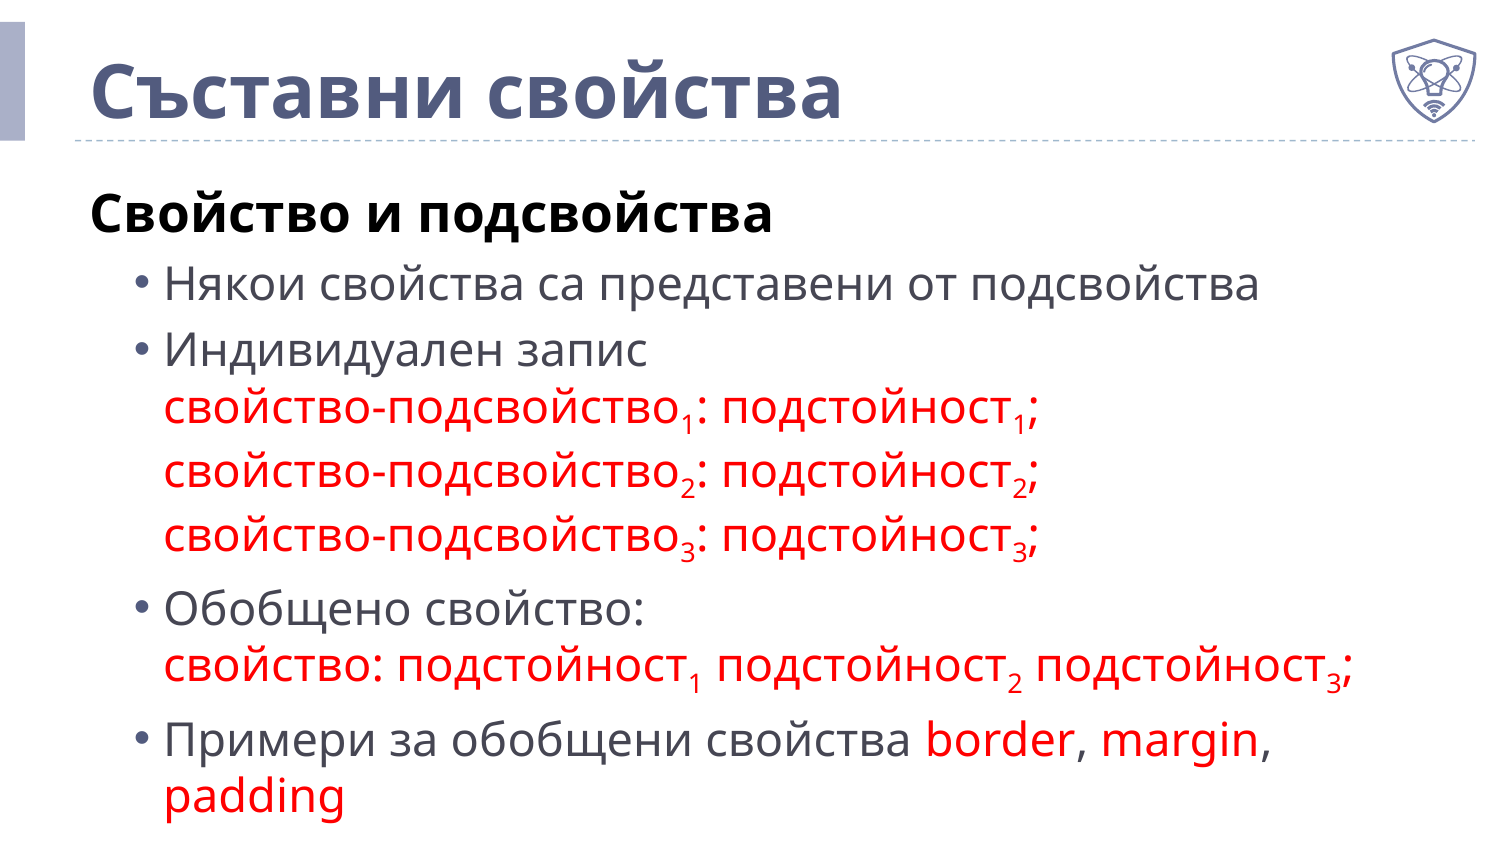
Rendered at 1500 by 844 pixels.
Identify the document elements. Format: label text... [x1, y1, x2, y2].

title Съставни свойства [75, 18, 1475, 141]
list Свойство и подсвойства Някои свойства са представени от подсвойства Индивидуален запис свойство-подсвойство1: подстойност1; свойство-подсвойство2: подстойност2; свойство-подсвойство3: подстойност3; Обобщено свойство: свойство: подстойност1 подстойност2 подстойност3; Примери за обобщени свойства border, margin, padding [75, 171, 1475, 835]
